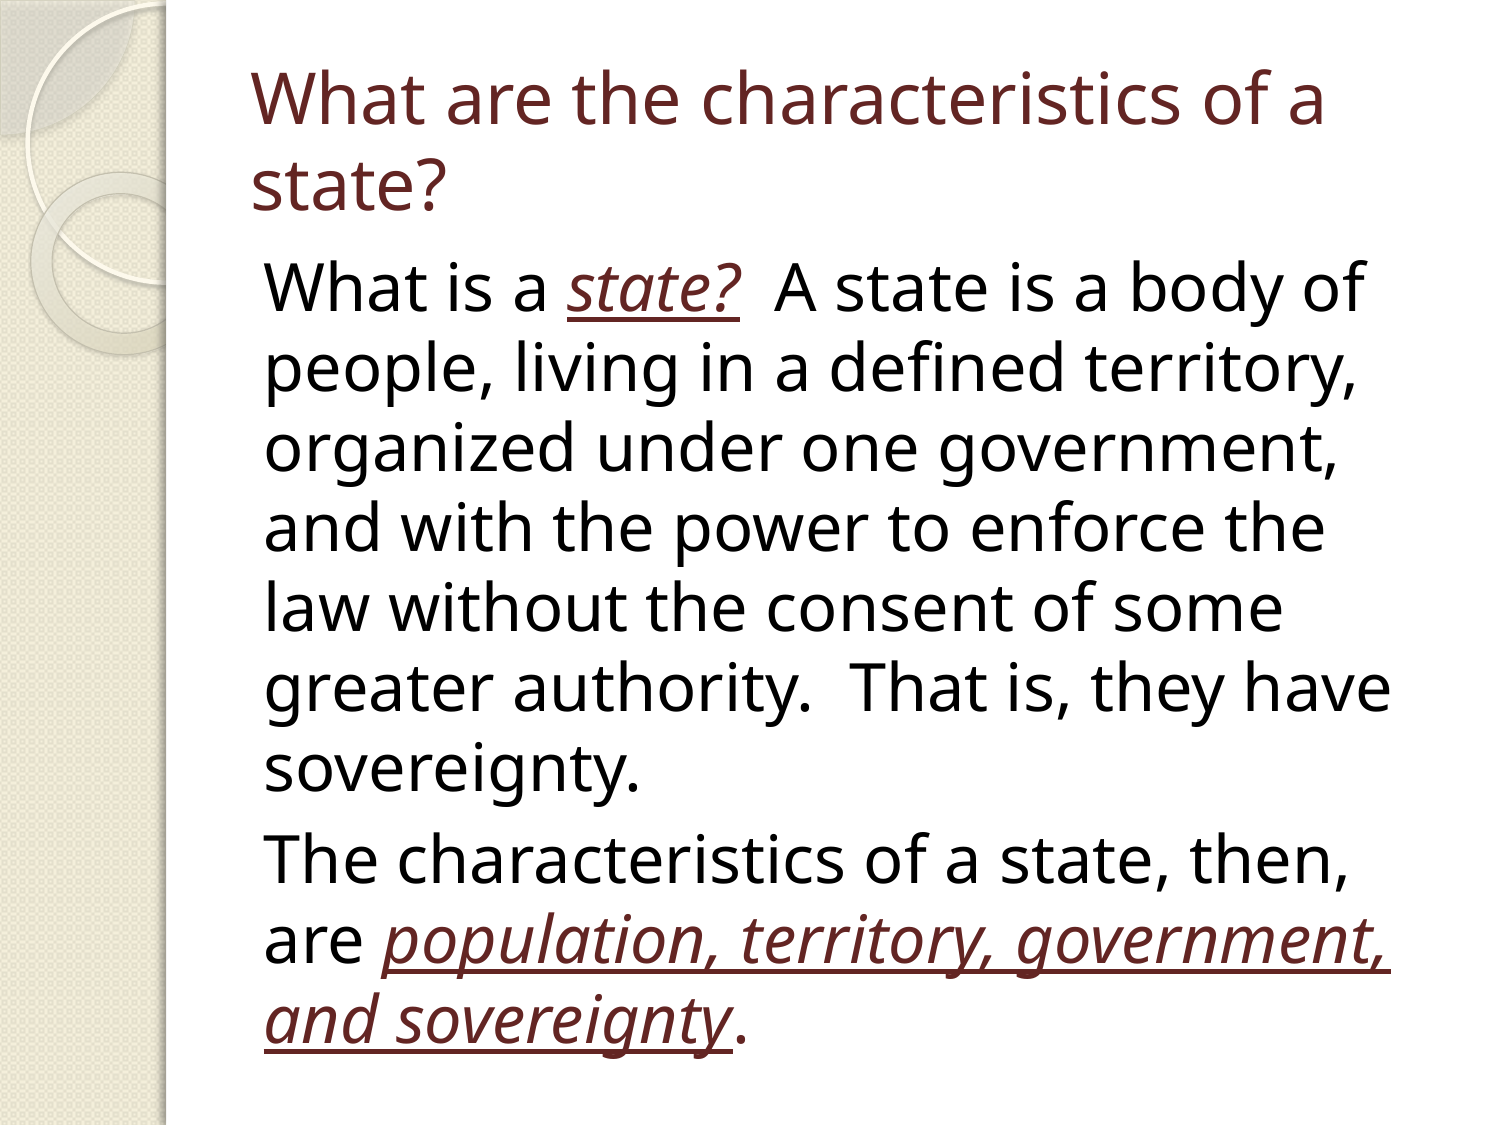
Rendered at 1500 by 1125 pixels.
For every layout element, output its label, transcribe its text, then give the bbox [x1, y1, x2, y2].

list What is a state? A state is a body of people, living in a defined territory, organized under one government, and with the power to enforce the law without the consent of some greater authority. That is, they have sovereignty. The characteristics of a state, then, are population, territory, government, and sovereignty. [235, 237, 1466, 1025]
title What are the characteristics of a state? [235, 45, 1466, 233]
